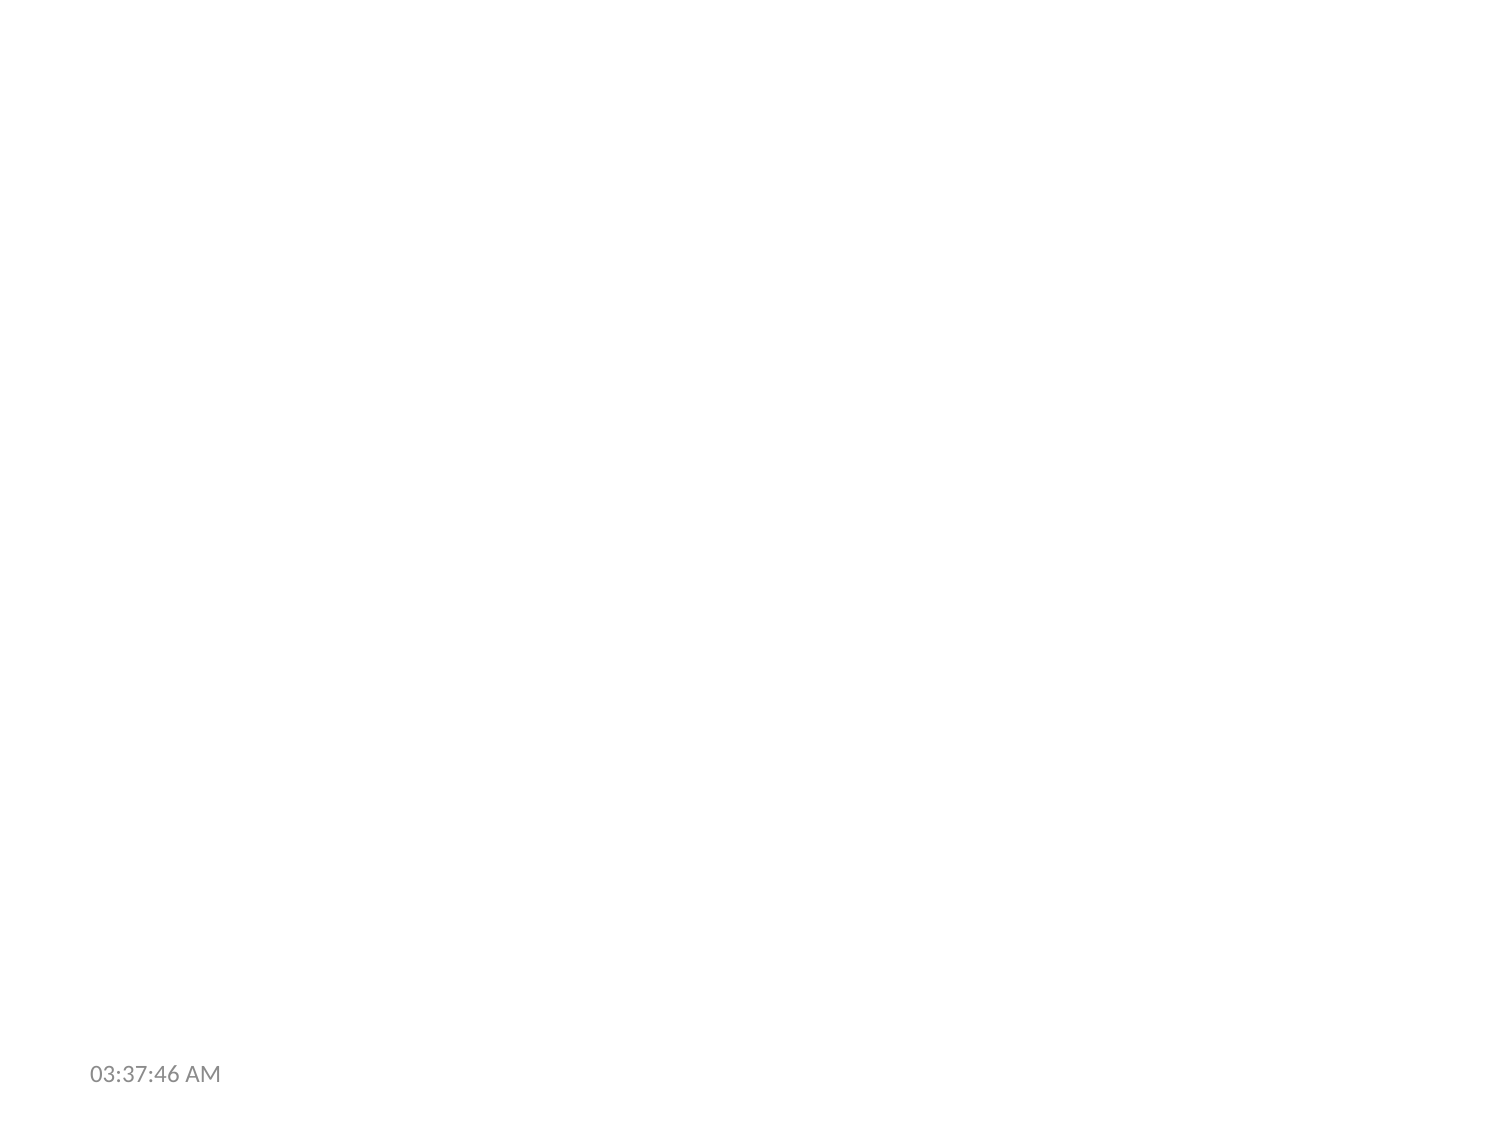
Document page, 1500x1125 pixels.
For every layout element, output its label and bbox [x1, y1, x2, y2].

slide_number [75, 1042, 425, 1103]
